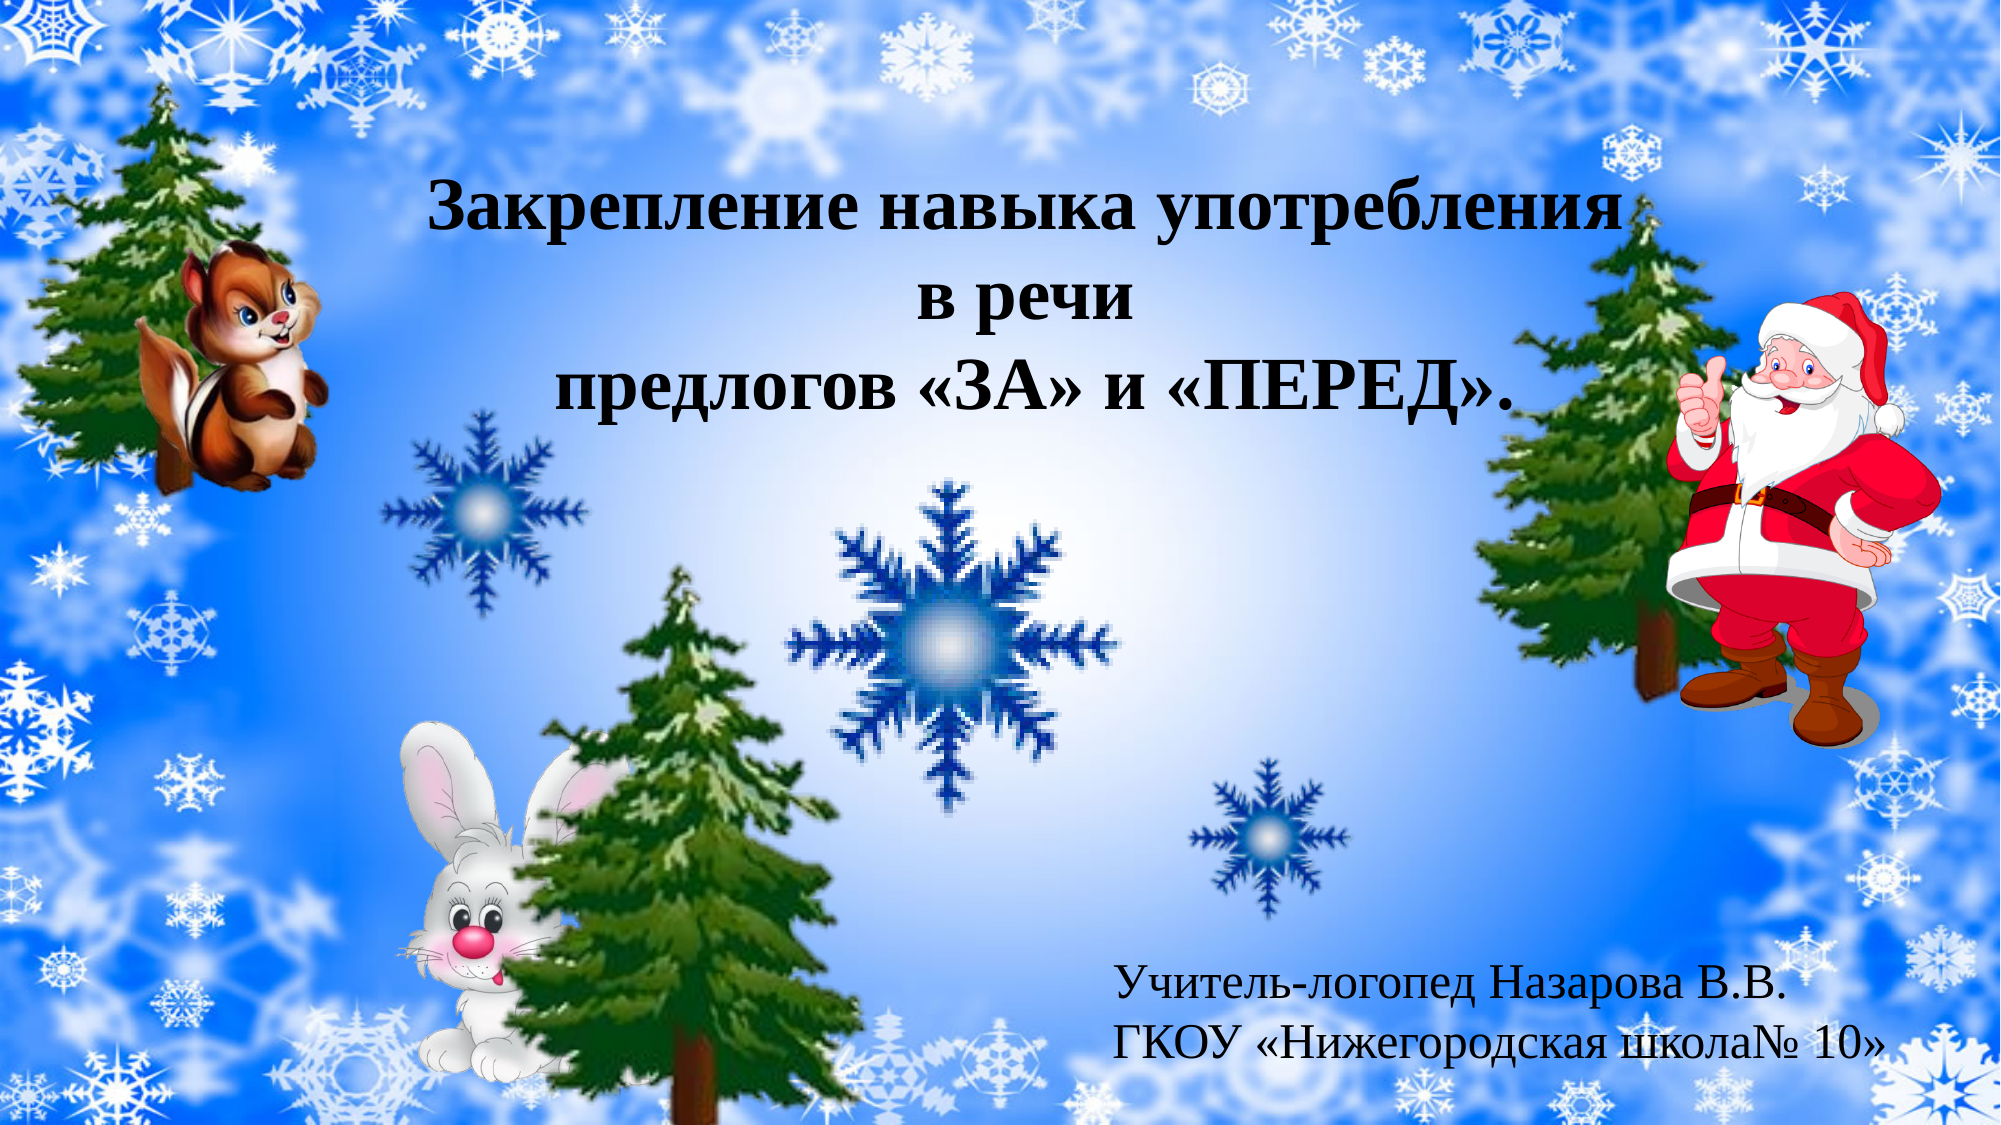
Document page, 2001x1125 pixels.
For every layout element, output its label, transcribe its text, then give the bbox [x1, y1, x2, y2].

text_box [0, 43, 335, 539]
text_box Учитель-логопед Назарова В.В. ГКОУ «Нижегородская школа№ 10» [1097, 940, 1963, 1076]
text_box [384, 512, 894, 1125]
picture [0, 0, 2001, 1125]
text_box Закрепление навыка употребления в речи предлогов «ЗА» и «ПЕРЕД». [335, 146, 1439, 432]
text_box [1439, 146, 2000, 755]
